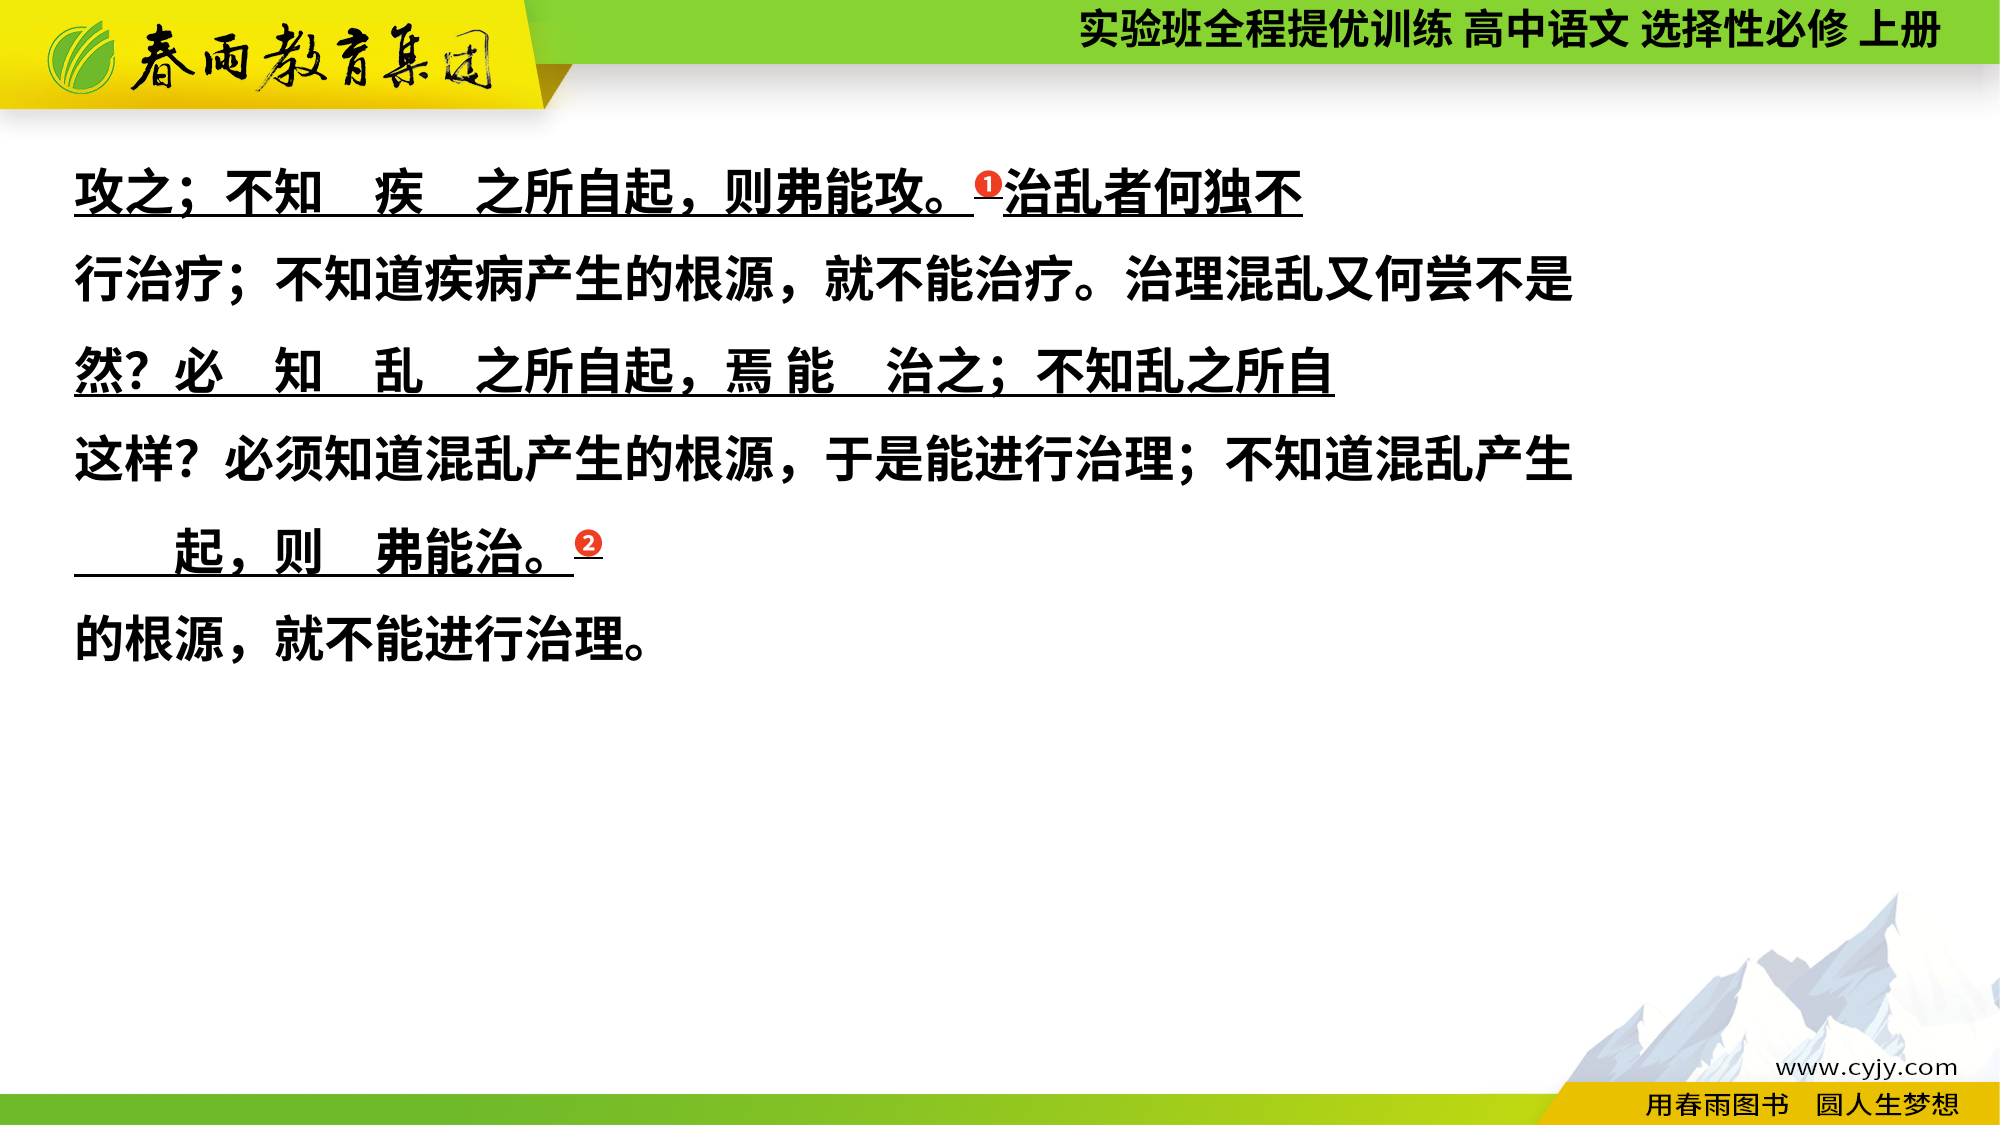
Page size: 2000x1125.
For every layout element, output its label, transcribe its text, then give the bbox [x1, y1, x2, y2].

text_box 行治疗；不知道疾病产生的根源，就不能治疗。治理混乱又何尝不是 这样？必须知道混乱产生的根源，于是能进行治理；不知道混乱产生 的根源，就不能进行治理。 [59, 209, 1944, 675]
picture [0, 0, 2000, 1125]
